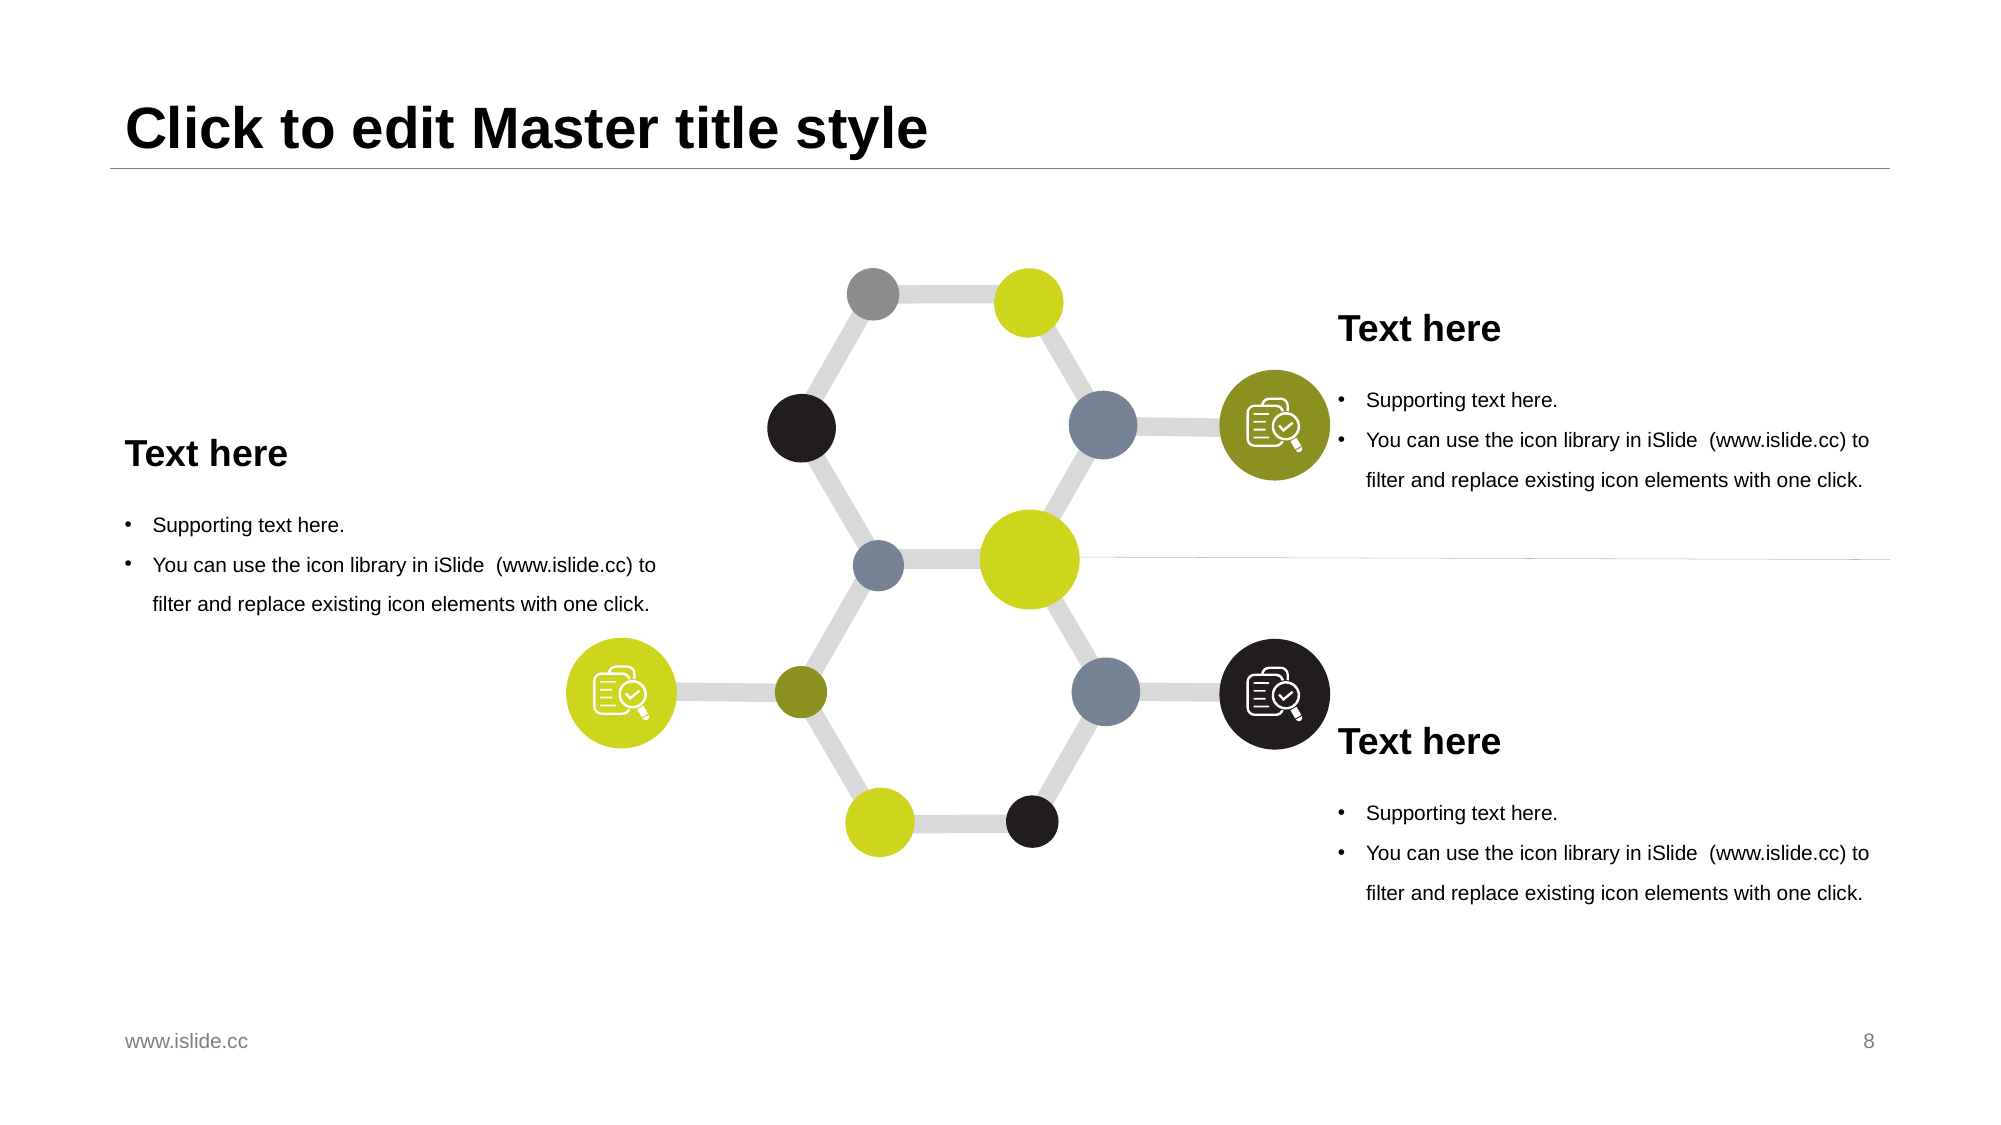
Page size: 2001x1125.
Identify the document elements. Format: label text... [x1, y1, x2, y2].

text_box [109, 268, 1891, 1008]
title Click to edit Master title style [109, 0, 1890, 169]
footer www.islide.cc [109, 1023, 790, 1058]
slide_number 8 [1412, 1023, 1890, 1058]
